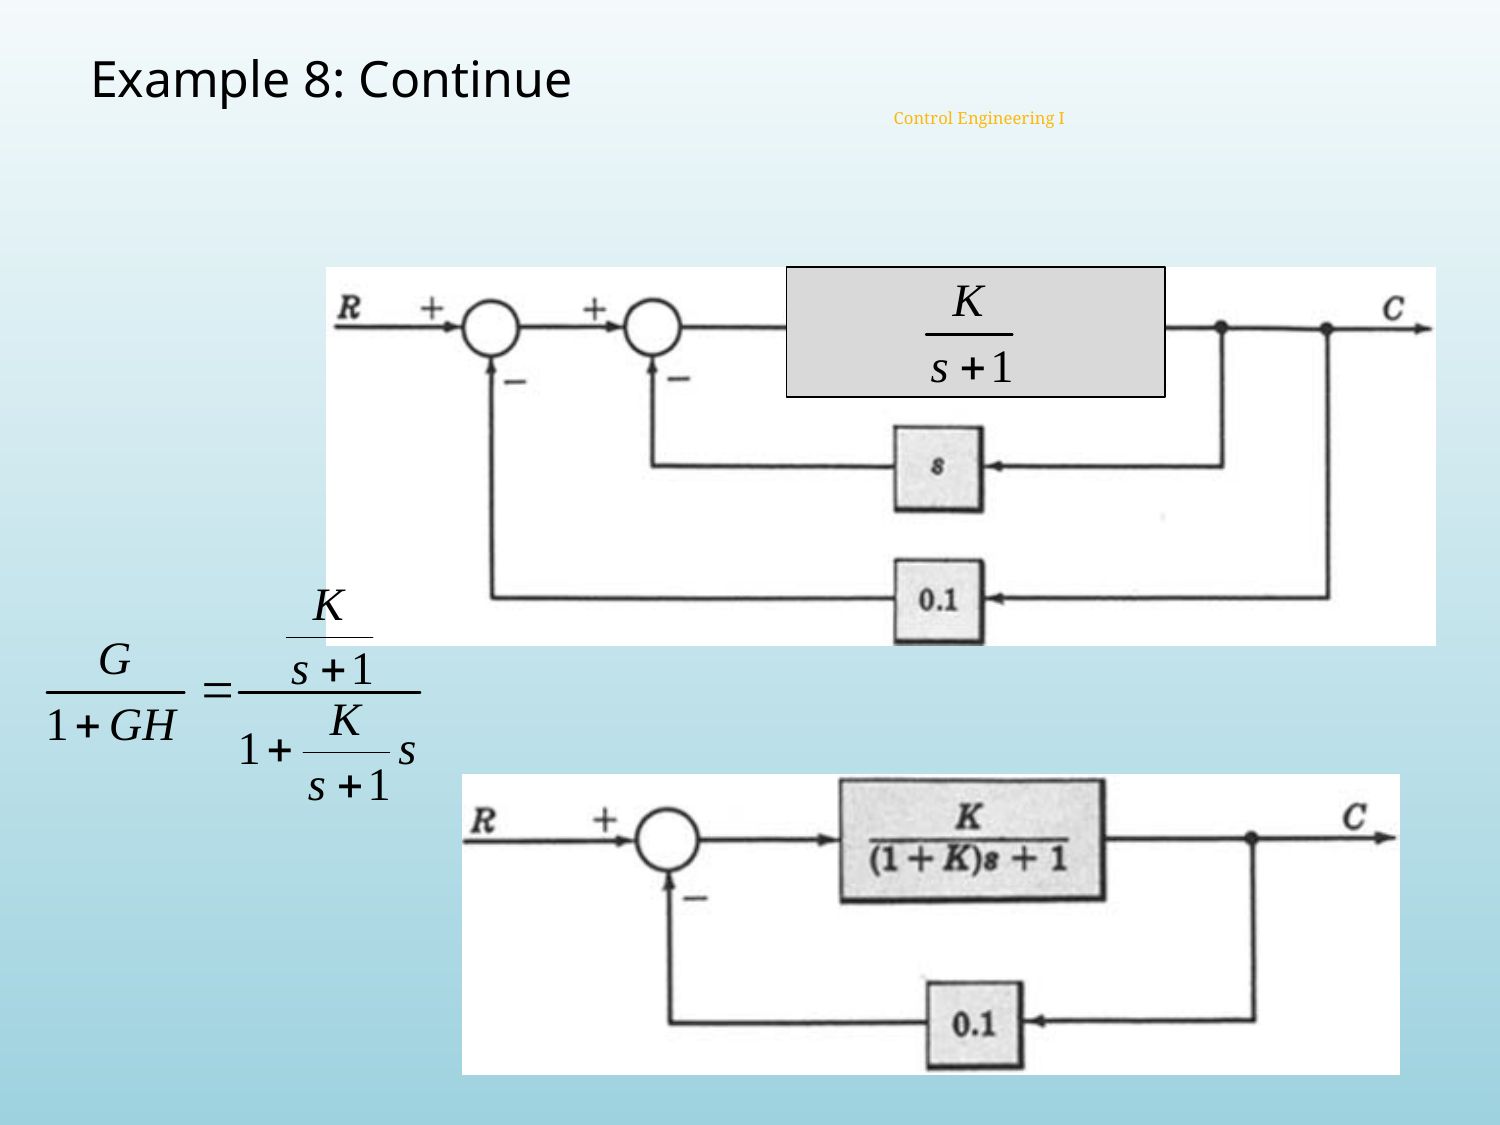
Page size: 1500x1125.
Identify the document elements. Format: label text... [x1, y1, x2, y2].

footer Control Engineering I [862, 100, 1080, 176]
title Example 8: Continue [75, 7, 1425, 148]
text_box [37, 573, 432, 812]
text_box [325, 266, 1436, 646]
picture [461, 774, 1400, 1075]
